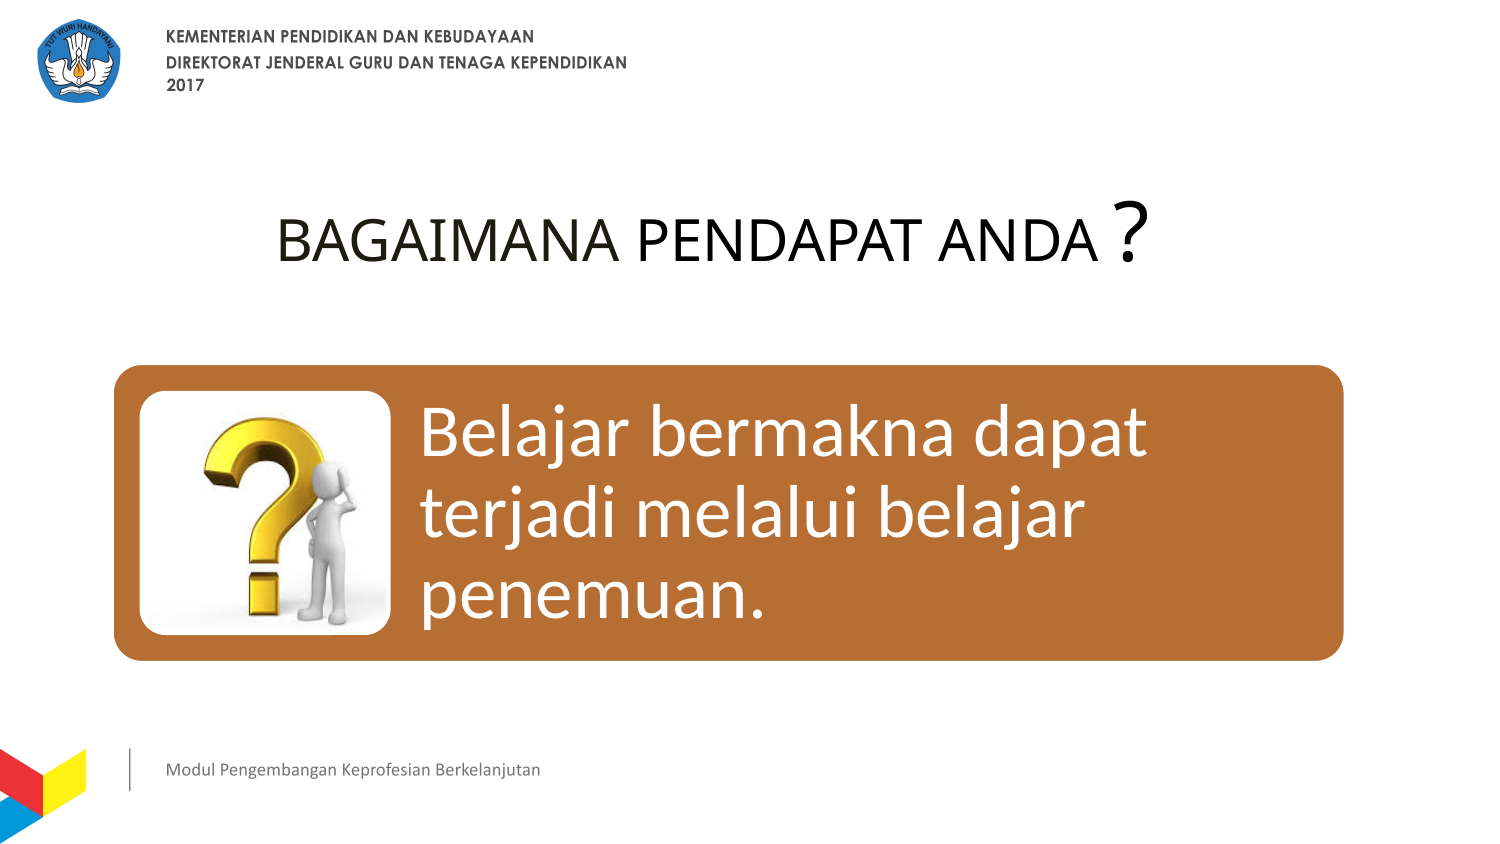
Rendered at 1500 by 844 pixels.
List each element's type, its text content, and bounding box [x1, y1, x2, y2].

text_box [111, 362, 1346, 664]
picture [0, 0, 1498, 844]
text_box BAGAIMANA PENDAPAT ANDA ? [260, 170, 1166, 286]
